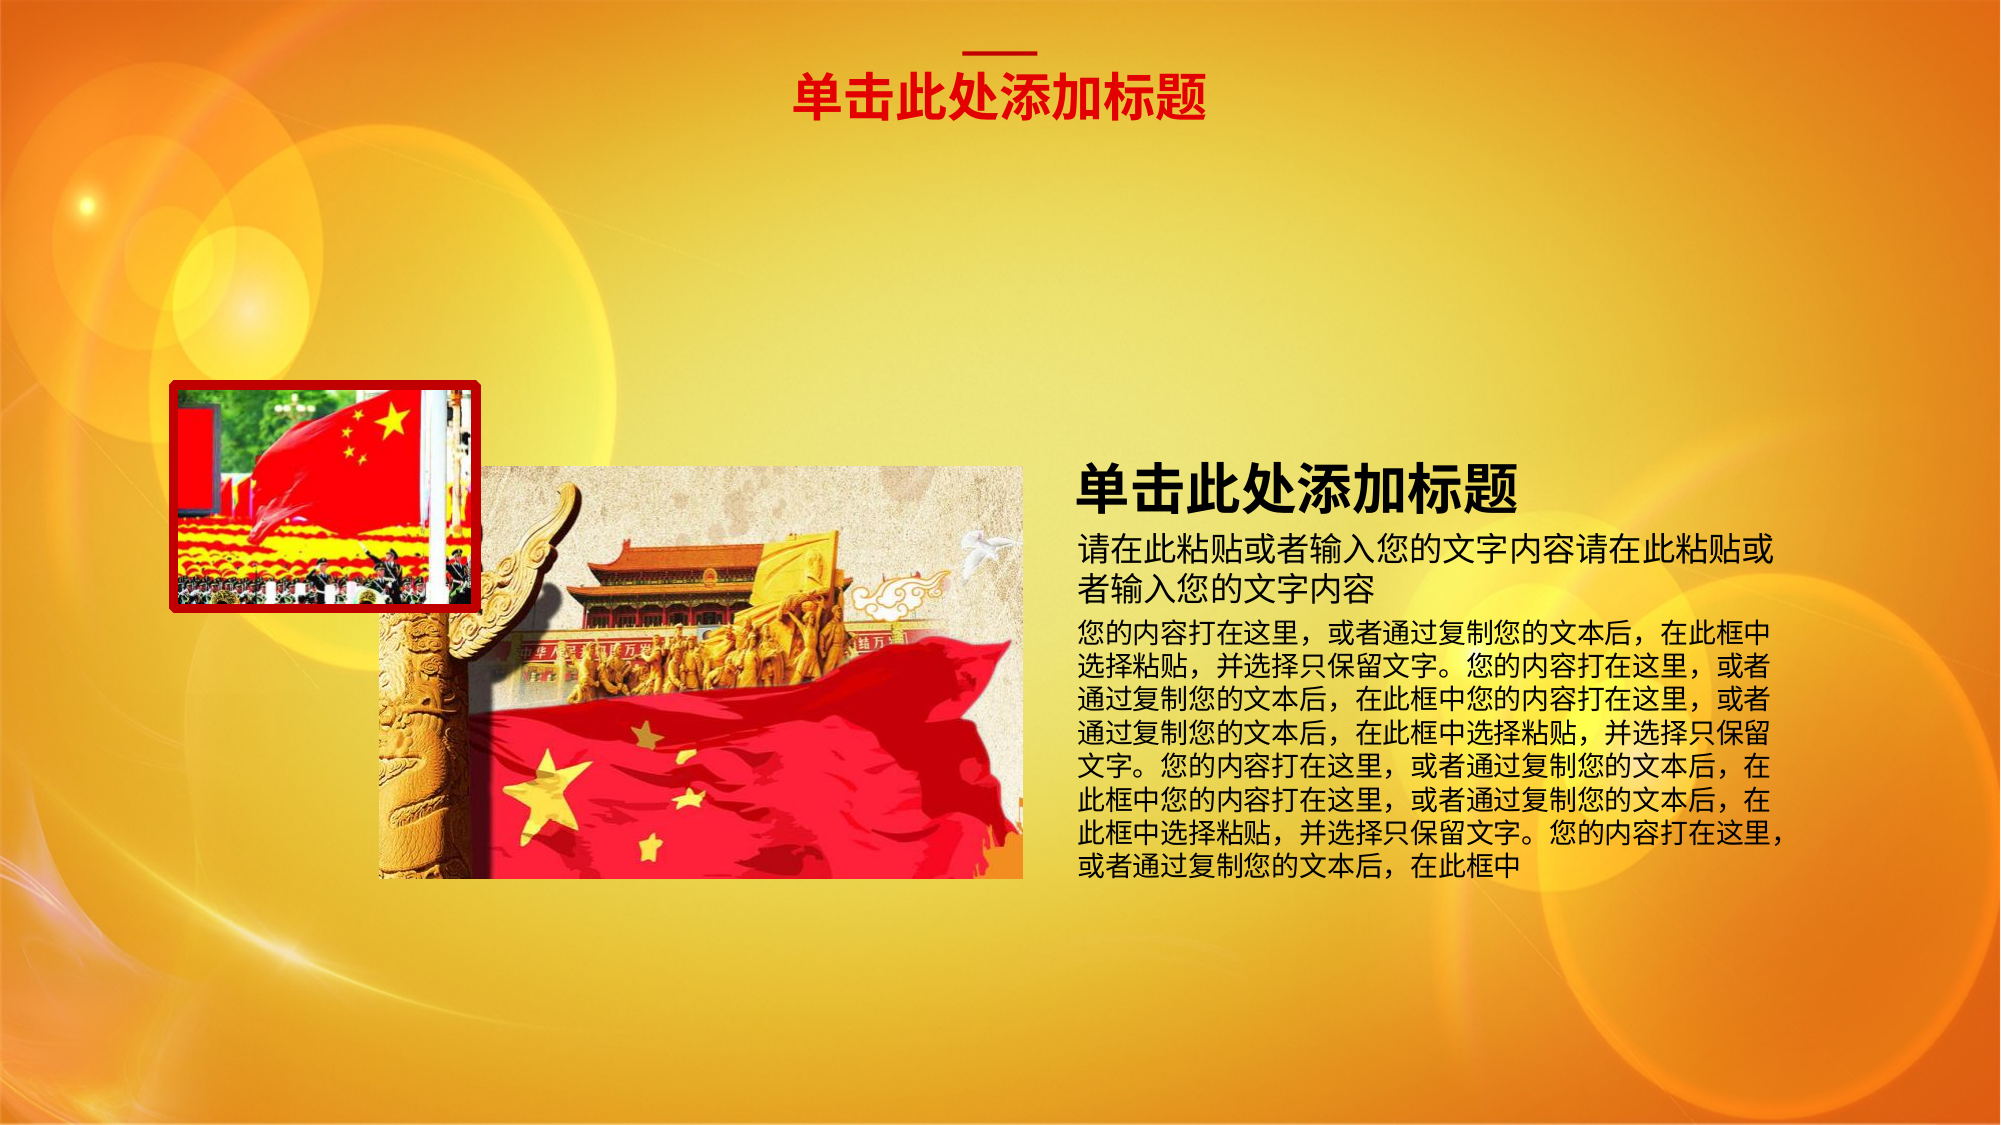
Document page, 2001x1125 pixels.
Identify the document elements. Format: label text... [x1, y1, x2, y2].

text_box 单击此处添加标题 [1060, 446, 1535, 529]
text_box 请在此粘贴或者输入您的文字内容请在此粘贴或者输入您的文字内容 [1062, 520, 1811, 616]
text_box 您的内容打在这里，或者通过复制您的文本后，在此框中选择粘贴，并选择只保留文字。您的内容打在这里，或者通过复制您的文本后，在此框中您的内容打在这里，或者通过复制您的文本后，在此框中选择粘贴，并选择只保留文字。您的内容打在这里，或者通过复制您的文本后，在此框中您的内容打在这里，或者通过复制您的文本后，在此框中选择粘贴，并选择只保留文字。您的内容打在这里，或者通过复制您的文本后，在此框中 [1062, 607, 1801, 890]
text_box 单击此处添加标题 [777, 57, 1223, 135]
text_box [961, 50, 1038, 57]
picture [0, 0, 2001, 1125]
